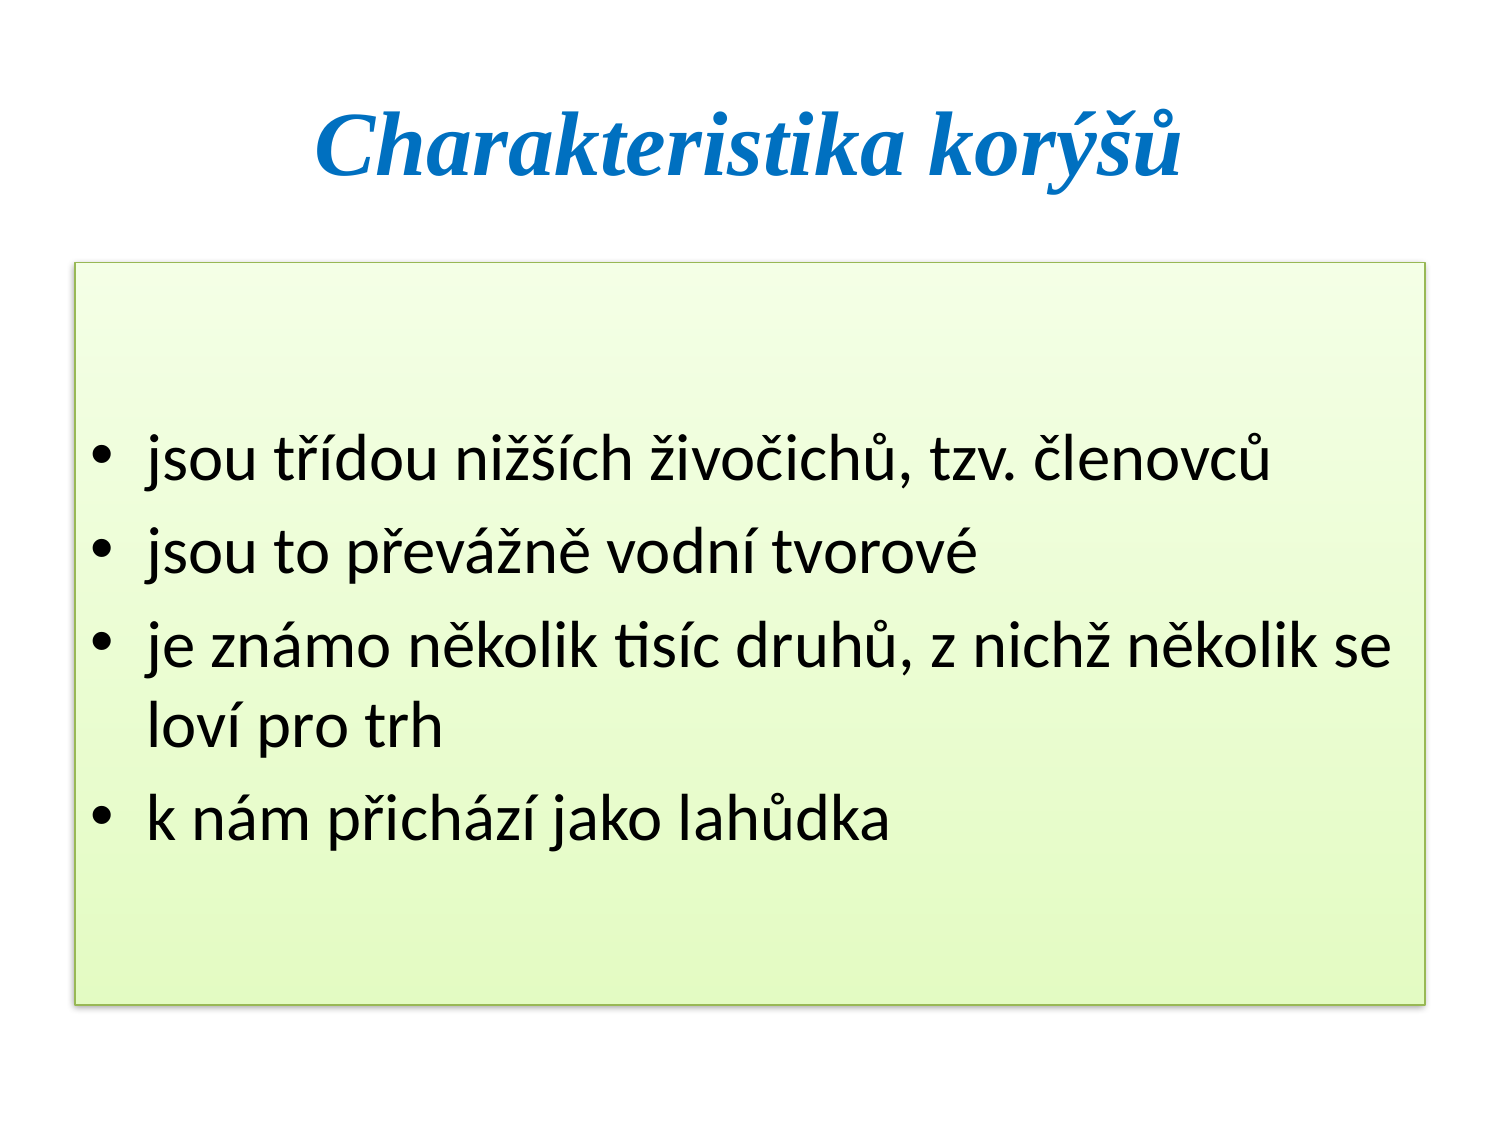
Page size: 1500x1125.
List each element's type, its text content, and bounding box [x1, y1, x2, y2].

title Charakteristika korýšů [75, 45, 1425, 233]
list jsou třídou nižších živočichů, tzv. členovců jsou to převážně vodní tvorové je známo několik tisíc druhů, z nichž několik se loví pro trh k nám přichází jako lahůdka [74, 262, 1426, 1006]
